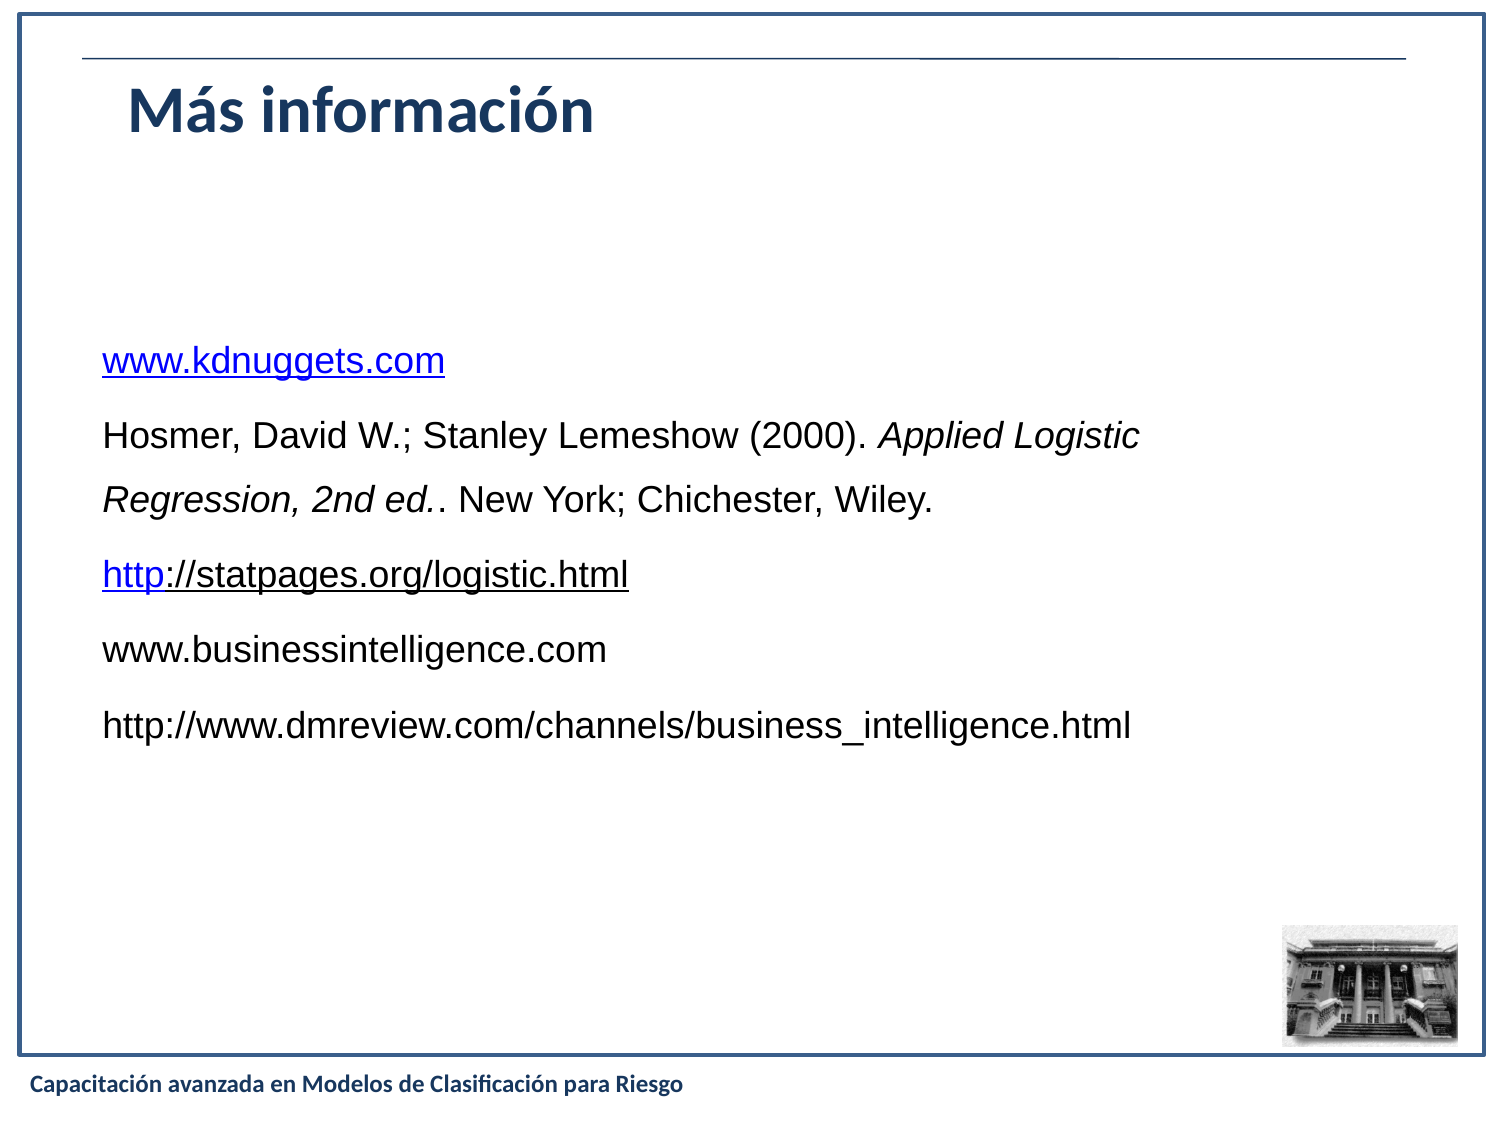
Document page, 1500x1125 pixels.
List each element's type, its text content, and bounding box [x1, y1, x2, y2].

text_box www.kdnuggets.com Hosmer, David W.; Stanley Lemeshow (2000). Applied Logistic Regression, 2nd ed.. New York; Chichester, Wiley. http://statpages.org/logistic.html www.businessintelligence.com http://www.dmreview.com/channels/business_intelligence.html [87, 253, 1365, 829]
picture [1282, 925, 1458, 1047]
title Más información [112, 37, 1388, 176]
